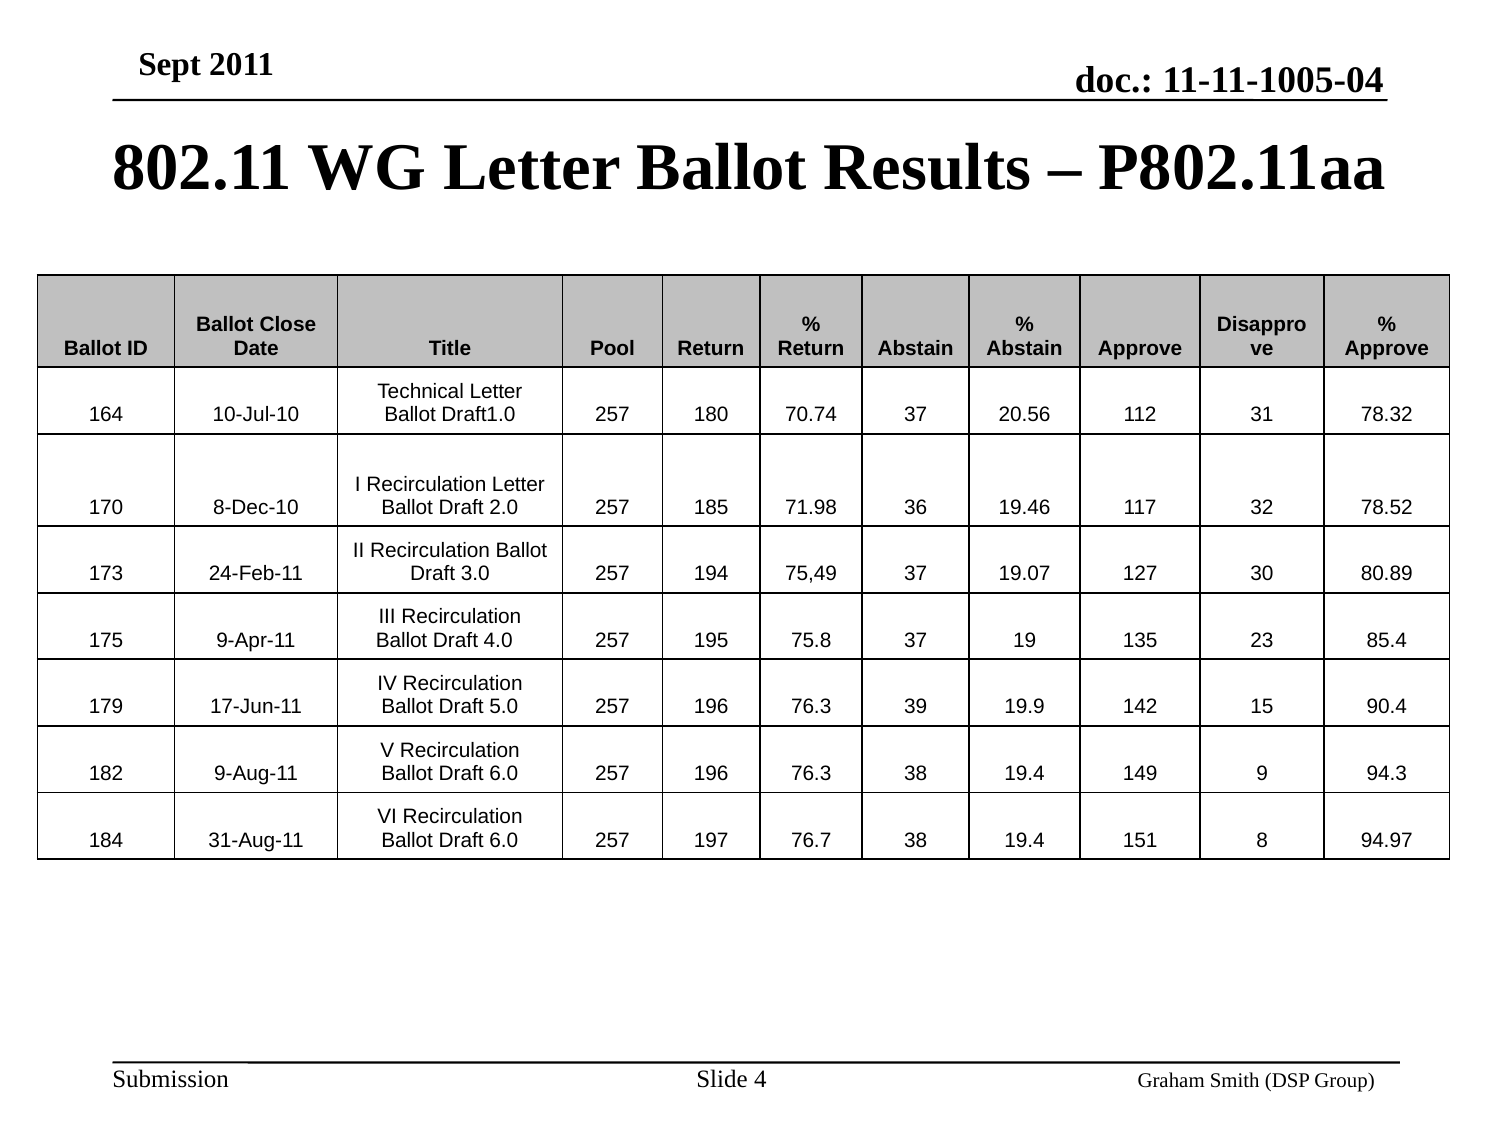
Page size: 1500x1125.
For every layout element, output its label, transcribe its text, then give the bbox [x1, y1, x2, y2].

table_cell 37 [863, 527, 968, 592]
table_cell 196 [663, 660, 759, 725]
table_cell 85.4 [1325, 594, 1449, 658]
table_cell 135 [1081, 594, 1199, 658]
table_header Disapprove [1201, 276, 1323, 366]
table_cell 76.3 [761, 660, 861, 725]
table_cell 94.97 [1325, 793, 1449, 858]
table_cell 117 [1081, 435, 1199, 525]
table_cell V Recirculation Ballot Draft 6.0 [338, 727, 562, 792]
table_cell 78.52 [1325, 435, 1449, 525]
table_cell 194 [663, 527, 759, 592]
table_cell 175 [38, 594, 174, 658]
table_cell 19 [970, 594, 1079, 658]
table_cell 185 [663, 435, 759, 525]
table_cell 19.9 [970, 660, 1079, 725]
table_cell 9-Apr-11 [175, 594, 337, 658]
table_cell 80.89 [1325, 527, 1449, 592]
table_header Ballot Close Date [175, 276, 337, 366]
table_cell 257 [563, 793, 662, 858]
table_cell 112 [1081, 368, 1199, 433]
table_cell III Recirculation Ballot Draft 4.0 [338, 594, 562, 658]
table_cell 70.74 [761, 368, 861, 433]
table_cell 31 [1201, 368, 1323, 433]
table_cell II Recirculation Ballot Draft 3.0 [338, 527, 562, 592]
table_cell 38 [863, 727, 968, 792]
table_cell 179 [38, 660, 174, 725]
table_cell 19.4 [970, 727, 1079, 792]
table_cell 170 [38, 435, 174, 525]
table_cell 142 [1081, 660, 1199, 725]
table_cell 197 [663, 793, 759, 858]
table_cell 149 [1081, 727, 1199, 792]
table_cell 24-Feb-11 [175, 527, 337, 592]
table_cell 30 [1201, 527, 1323, 592]
table_cell 76.7 [761, 793, 861, 858]
table_cell VI Recirculation Ballot Draft 6.0 [338, 793, 562, 858]
table_cell 15 [1201, 660, 1323, 725]
table_header Approve [1081, 276, 1199, 366]
table_header Return [663, 276, 759, 366]
table_cell 151 [1081, 793, 1199, 858]
table_cell 164 [38, 368, 174, 433]
table_cell 75.8 [761, 594, 861, 658]
table_cell 195 [663, 594, 759, 658]
table_cell 37 [863, 368, 968, 433]
table_header Abstain [863, 276, 968, 366]
table_cell 78.32 [1325, 368, 1449, 433]
title 802.11 WG Letter Ballot Results – P802.11aa [0, 112, 1500, 213]
table_cell 196 [663, 727, 759, 792]
table_cell 38 [863, 793, 968, 858]
table_cell 180 [663, 368, 759, 433]
table_cell 75,49 [761, 527, 861, 592]
table_header Ballot ID [38, 276, 174, 366]
table_cell 8 [1201, 793, 1323, 858]
table_cell 20.56 [970, 368, 1079, 433]
table_cell 19.4 [970, 793, 1079, 858]
table_header % Return [761, 276, 861, 366]
table_cell 23 [1201, 594, 1323, 658]
table_cell 9-Aug-11 [175, 727, 337, 792]
table_cell 37 [863, 594, 968, 658]
table_cell 257 [563, 435, 662, 525]
table_cell 36 [863, 435, 968, 525]
table_header % Approve [1325, 276, 1449, 366]
table_cell IV Recirculation Ballot Draft 5.0 [338, 660, 562, 725]
table_cell 9 [1201, 727, 1323, 792]
slide_number Slide 4 [687, 1062, 776, 1093]
table_cell 8-Dec-10 [175, 435, 337, 525]
table_cell 39 [863, 660, 968, 725]
table_cell 32 [1201, 435, 1323, 525]
table_cell 257 [563, 527, 662, 592]
table_cell 257 [563, 594, 662, 658]
table_header Pool [563, 276, 662, 366]
table_cell 19.07 [970, 527, 1079, 592]
table_cell 94.3 [1325, 727, 1449, 792]
table_cell 76.3 [761, 727, 861, 792]
table_cell 90.4 [1325, 660, 1449, 725]
table_cell 127 [1081, 527, 1199, 592]
table_cell I Recirculation Letter Ballot Draft 2.0 [338, 435, 562, 525]
table_cell 257 [563, 660, 662, 725]
table_cell 184 [38, 793, 174, 858]
table_cell 17-Jun-11 [175, 660, 337, 725]
table_cell 257 [563, 727, 662, 792]
table_cell 71.98 [761, 435, 861, 525]
table_header Title [338, 276, 562, 366]
table_header % Abstain [970, 276, 1079, 366]
table_cell Technical Letter Ballot Draft1.0 [338, 368, 562, 433]
table_cell 19.46 [970, 435, 1079, 525]
table_cell 31-Aug-11 [175, 793, 337, 858]
table_cell 173 [38, 527, 174, 592]
table_cell 182 [38, 727, 174, 792]
table_cell 257 [563, 368, 662, 433]
table_cell 10-Jul-10 [175, 368, 337, 433]
